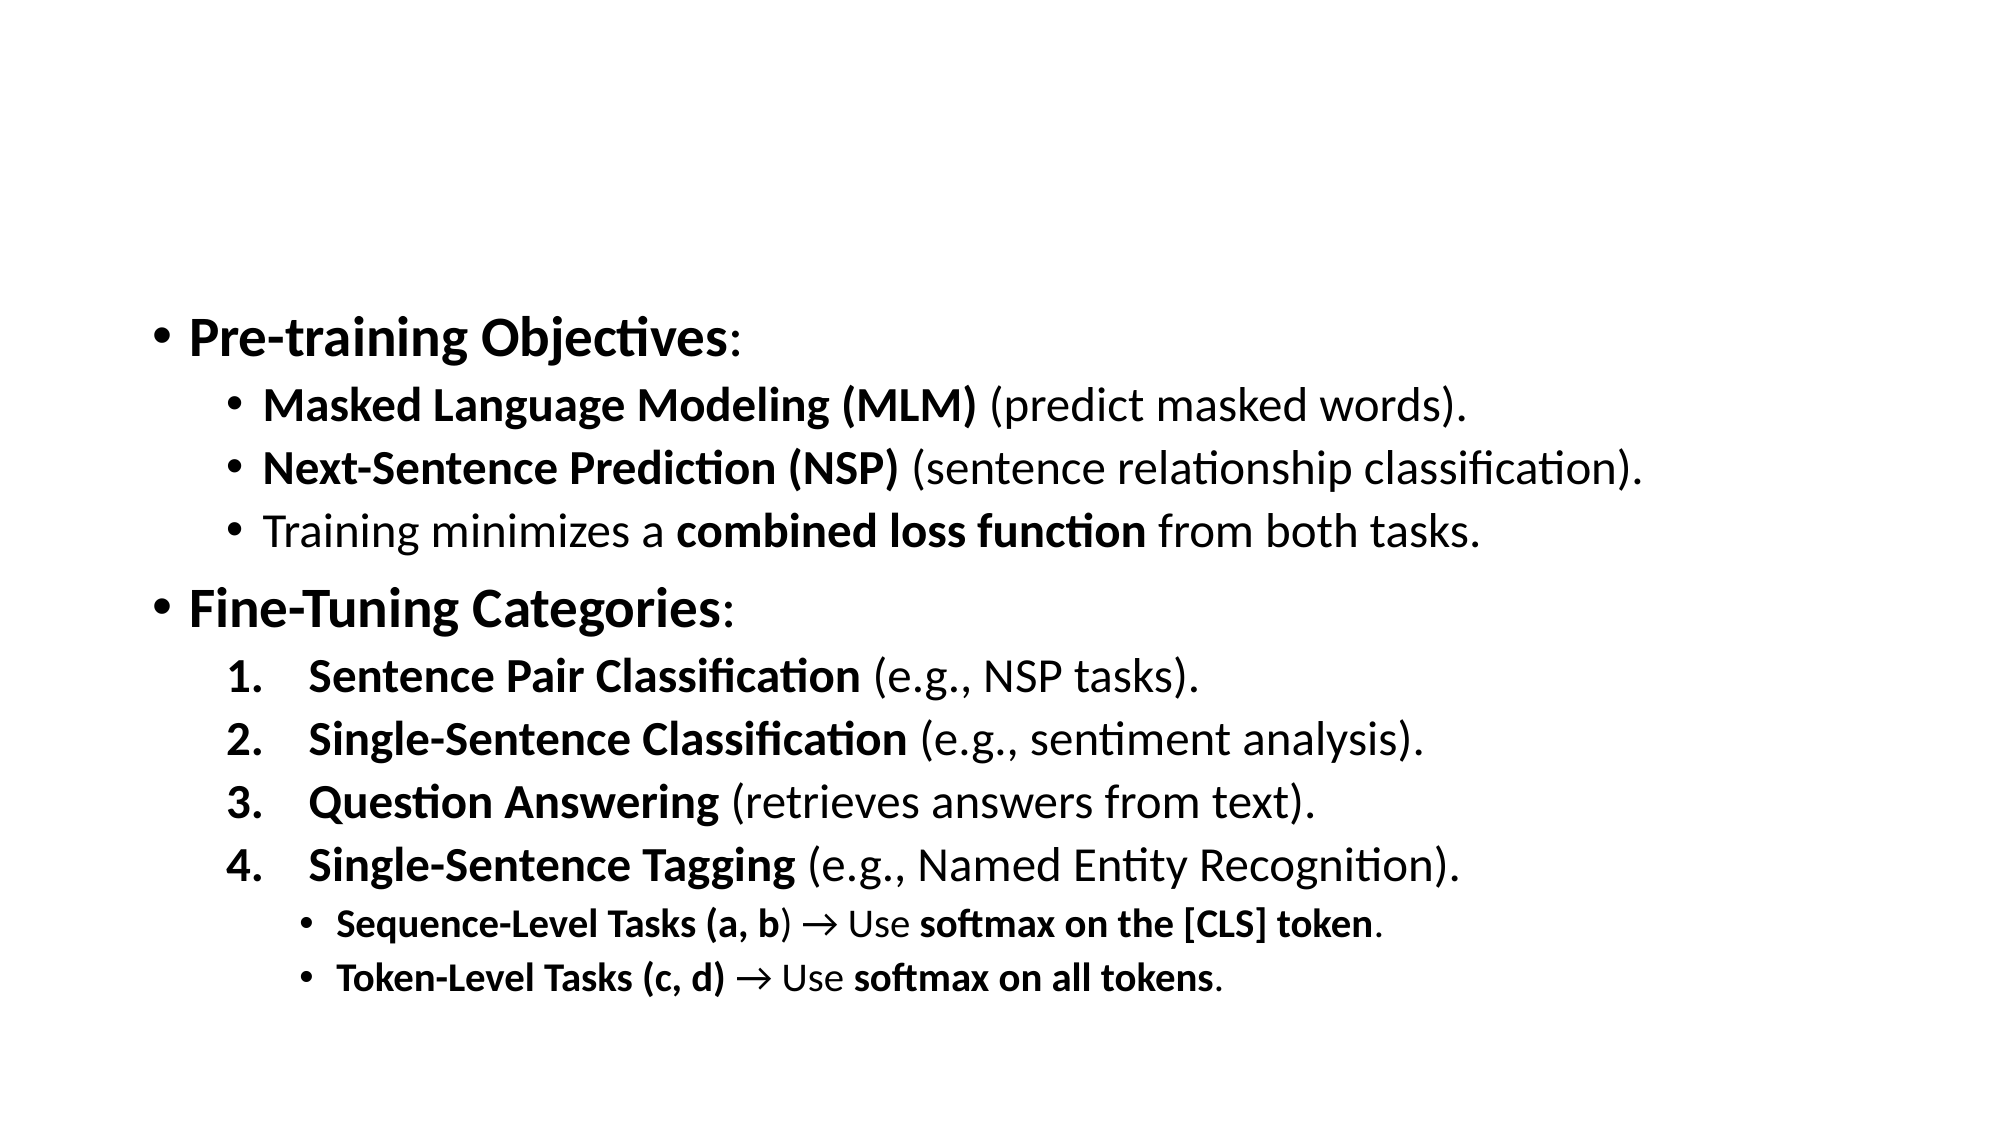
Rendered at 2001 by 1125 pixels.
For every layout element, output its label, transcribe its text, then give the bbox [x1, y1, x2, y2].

list Pre-training Objectives: Masked Language Modeling (MLM) (predict masked words). Next-Sentence Prediction (NSP) (sentence relationship classification). Training minimizes a combined loss function from both tasks. Fine-Tuning Categories: Sentence Pair Classification (e.g., NSP tasks). Single-Sentence Classification (e.g., sentiment analysis). Question Answering (retrieves answers from text). Single-Sentence Tagging (e.g., Named Entity Recognition). Sequence-Level Tasks (a, b) → Use softmax on the [CLS] token. Token-Level Tasks (c, d) → Use softmax on all tokens. [137, 299, 1863, 1014]
